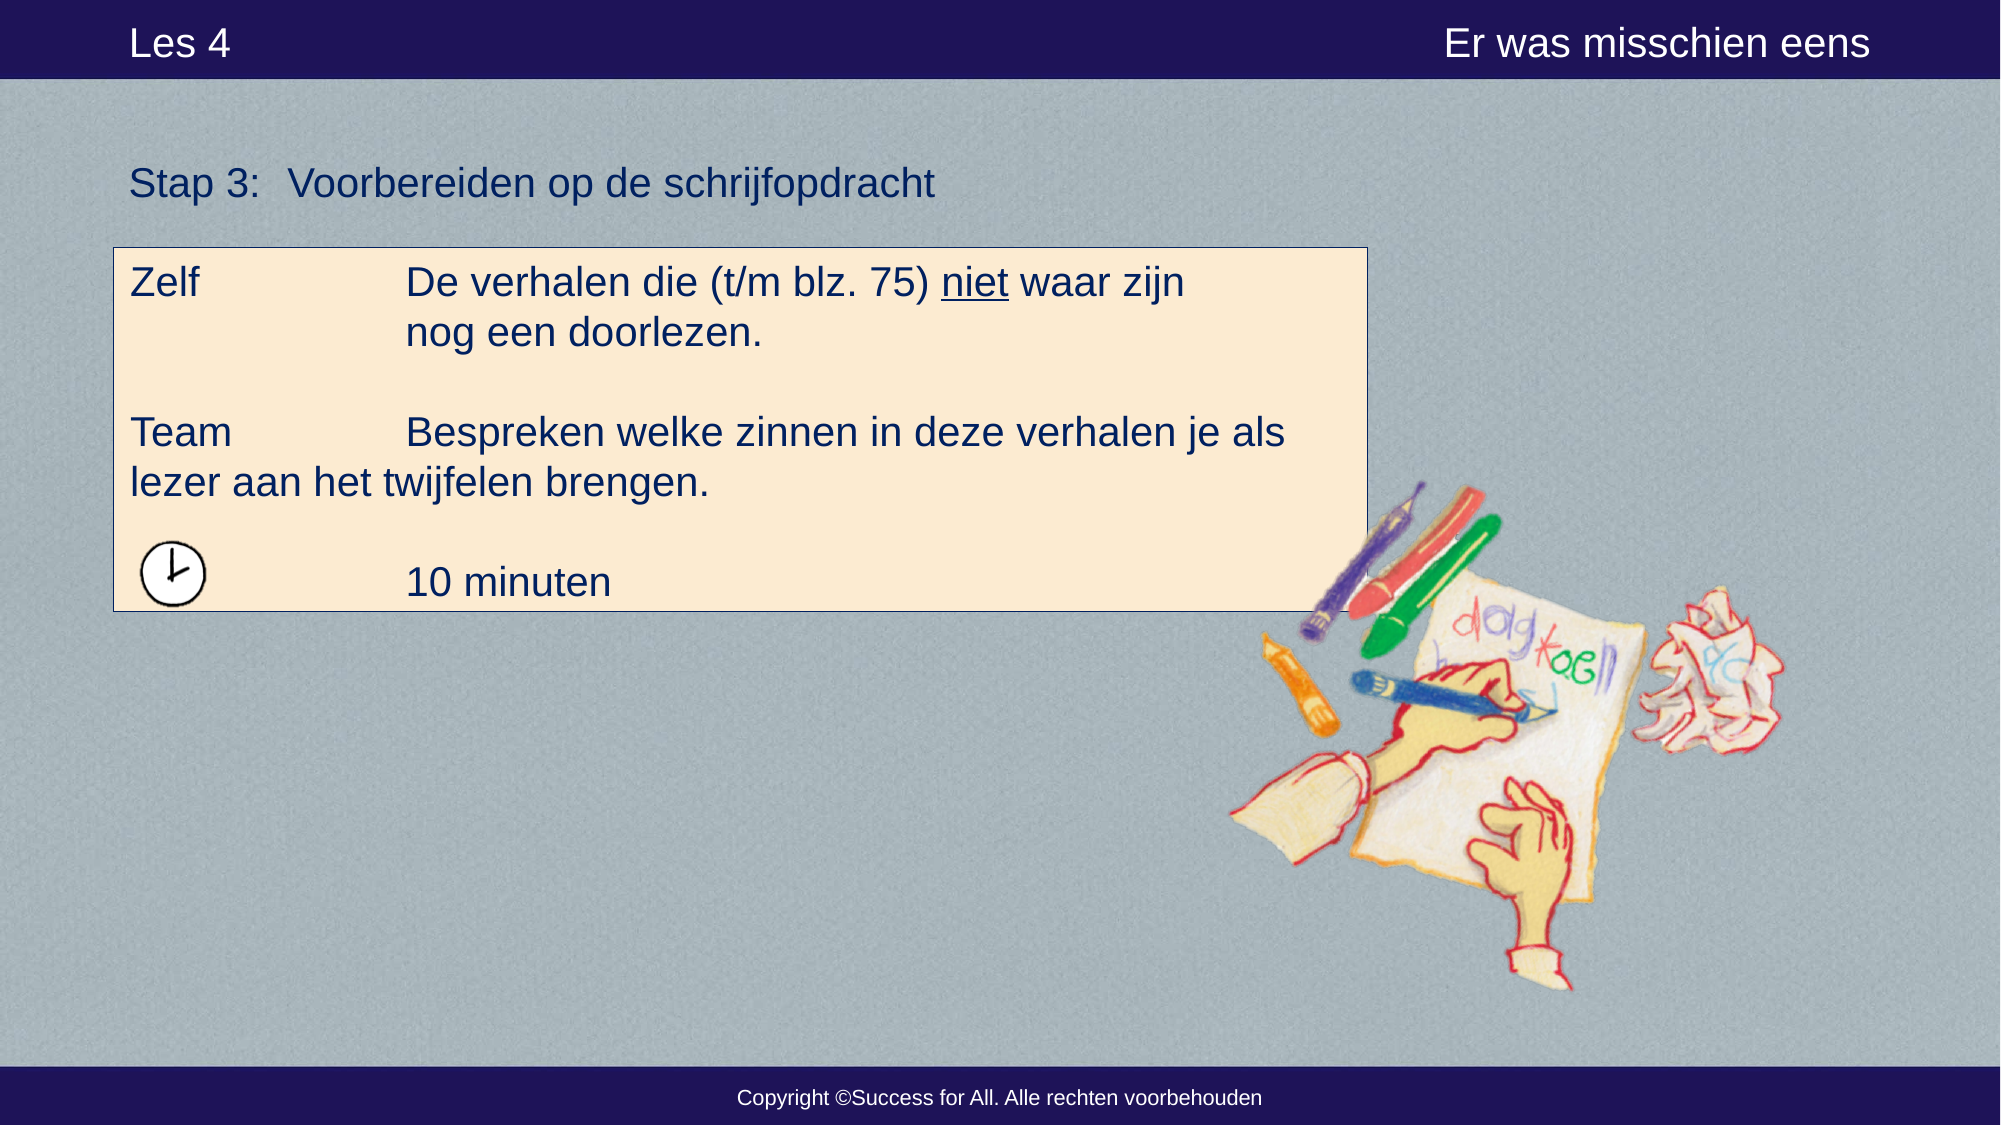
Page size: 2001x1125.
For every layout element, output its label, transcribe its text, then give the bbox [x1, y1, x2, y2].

text_box Stap 3: Voorbereiden op de schrijfopdracht [113, 148, 1301, 214]
text_box Zelf De verhalen die (t/m blz. 75) niet waar zijn nog een doorlezen. Team Bespreken welke zinnen in deze verhalen je als lezer aan het twijfelen brengen. 10 minuten [113, 247, 1368, 612]
text_box Copyright ©Success for All. Alle rechten voorbehouden [0, 1076, 2000, 1125]
text_box Er was misschien eens [999, 8, 1886, 73]
text_box Les 4 [114, 8, 354, 73]
picture [0, 0, 2001, 1125]
